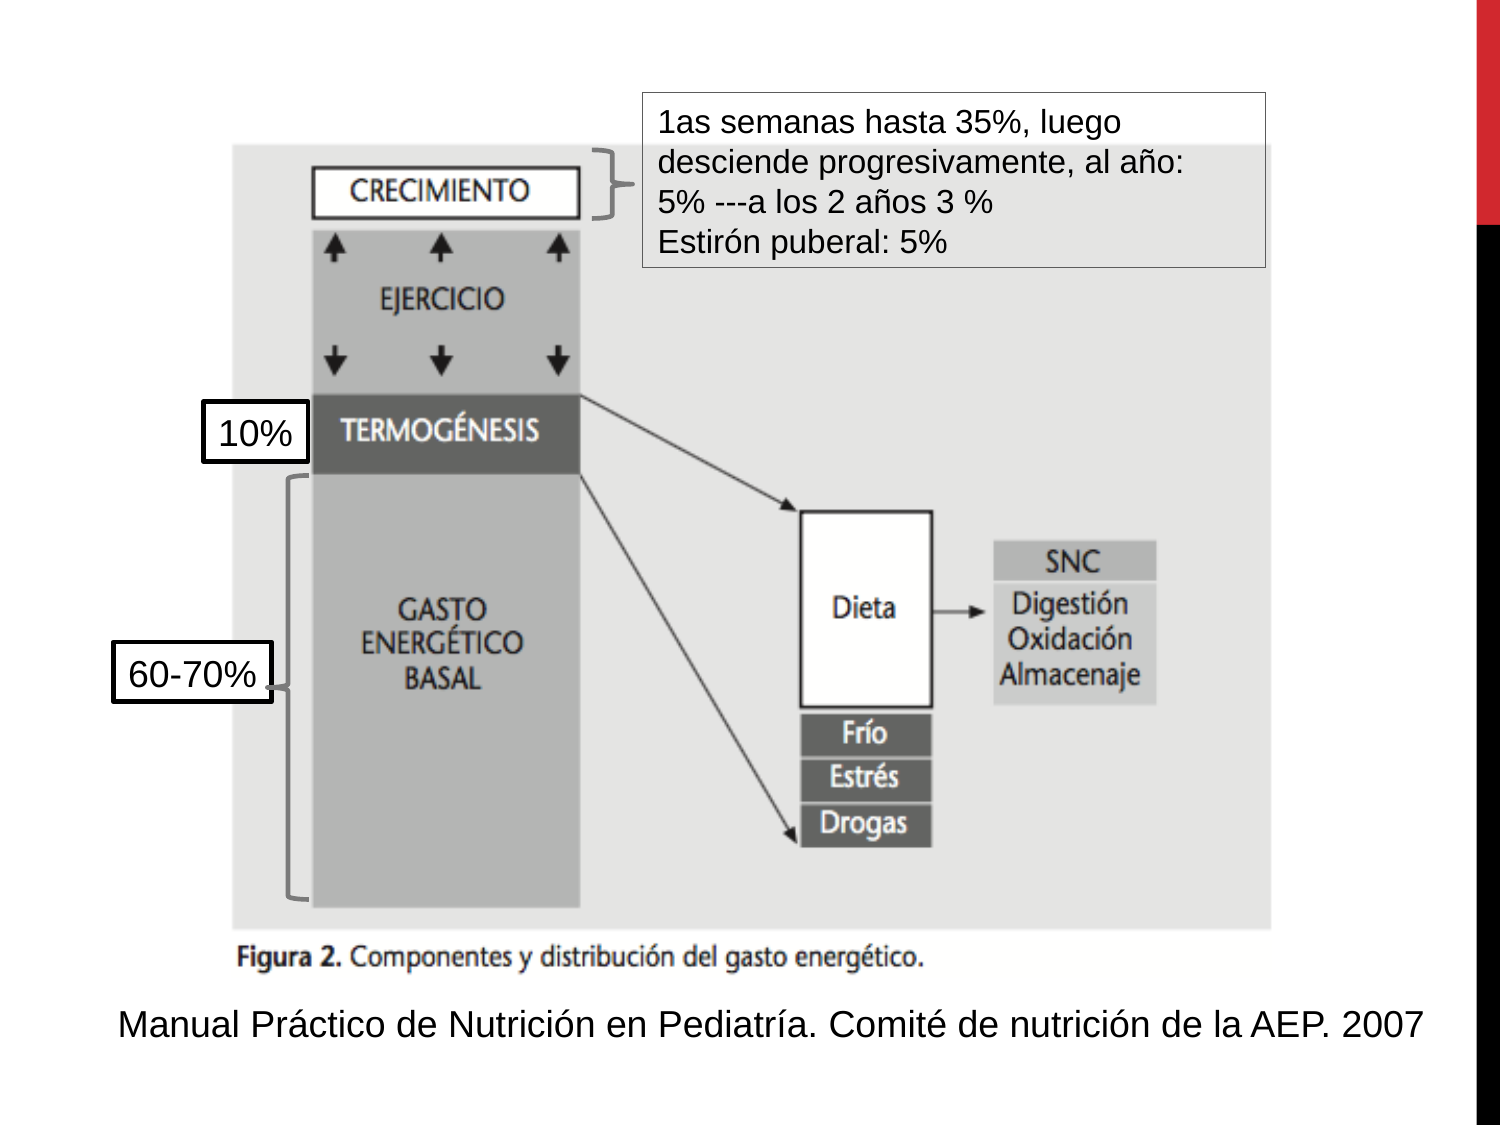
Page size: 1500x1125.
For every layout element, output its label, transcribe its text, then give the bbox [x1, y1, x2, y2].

text_box Manual Práctico de Nutrición en Pediatría. Comité de nutrición de la AEP. 2007 [102, 992, 1451, 1053]
text_box 10% [201, 399, 216, 464]
text_box 1as semanas hasta 35%, luego desciende progresivamente, al año: 5% ---a los 2 años 3 % Estirón puberal: 5% [642, 92, 1266, 125]
picture [218, 130, 1280, 995]
text_box 60-70% [111, 640, 216, 704]
